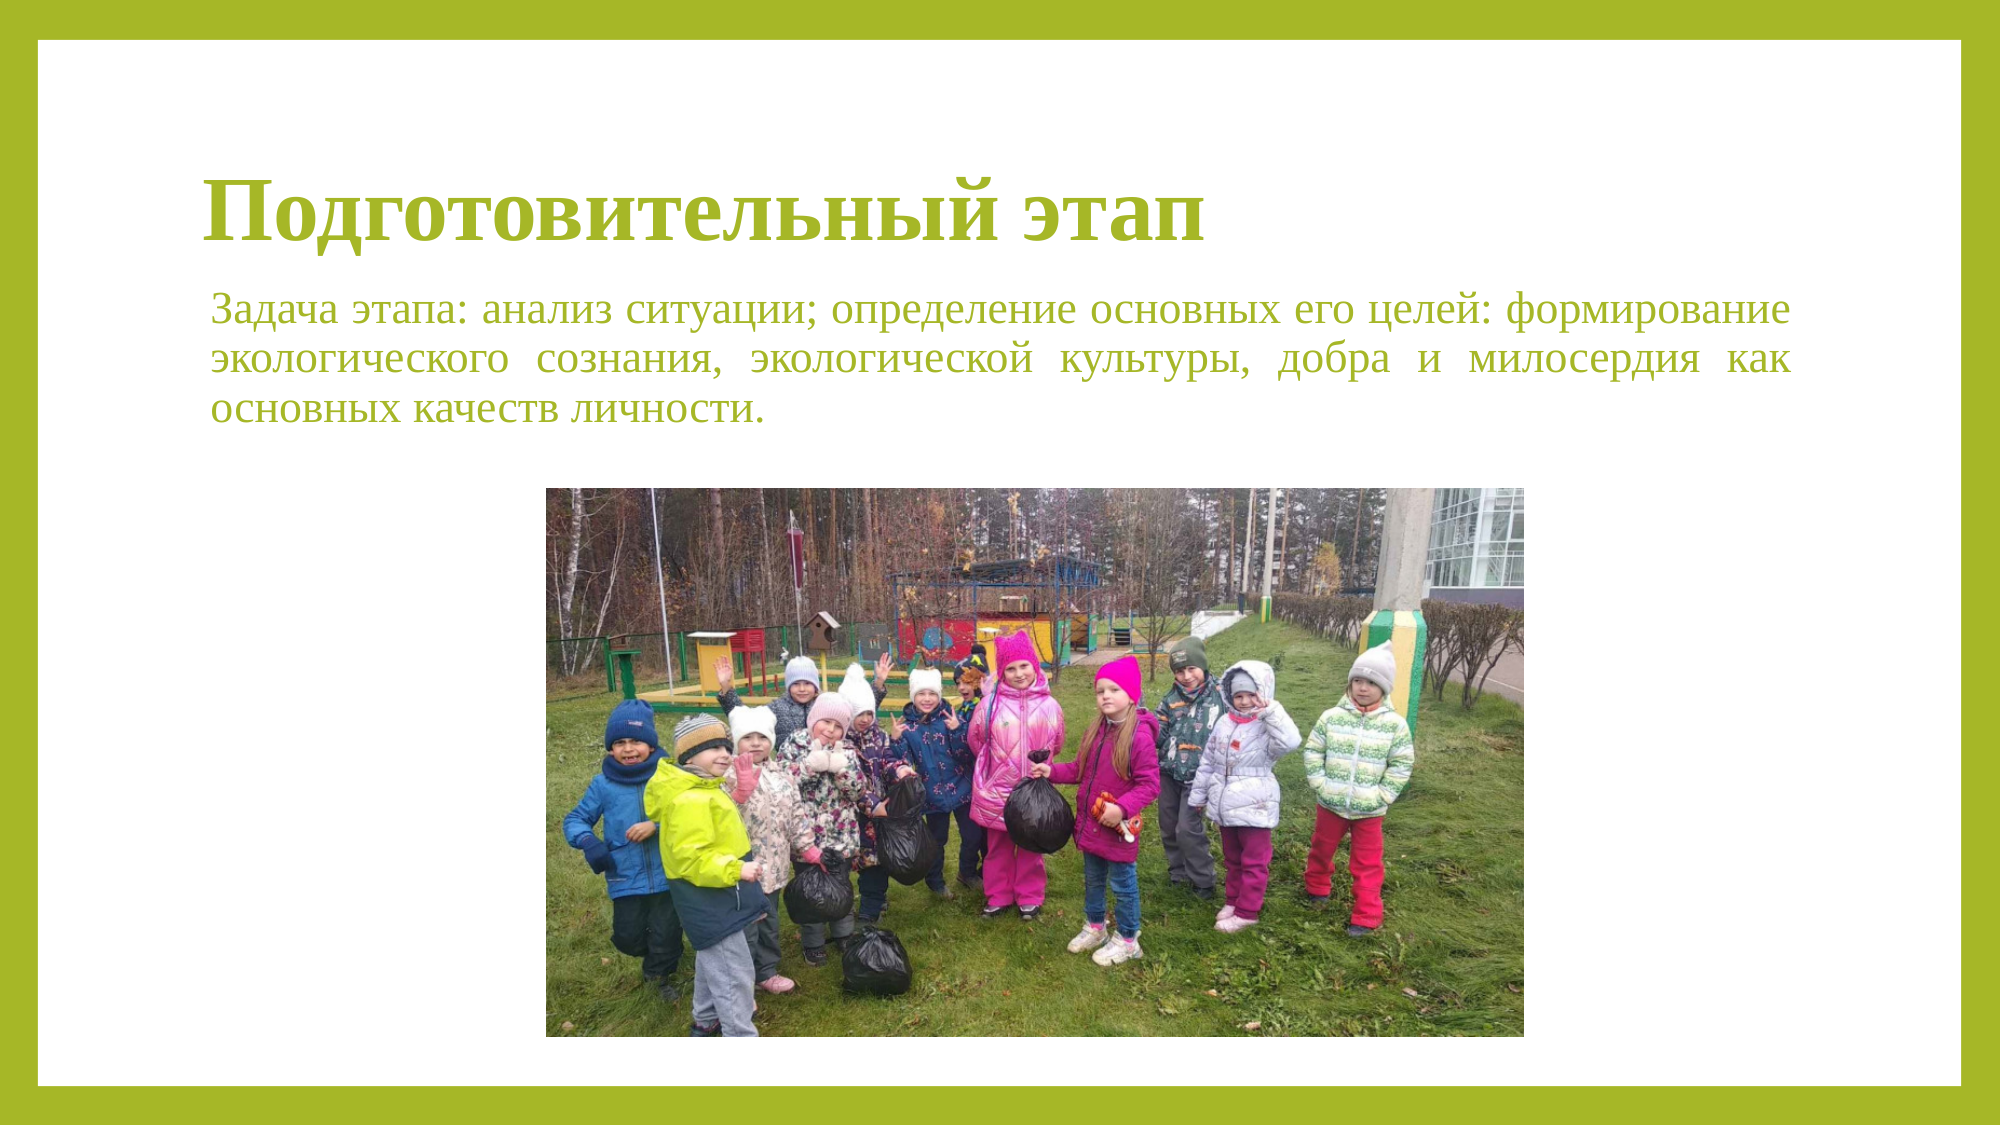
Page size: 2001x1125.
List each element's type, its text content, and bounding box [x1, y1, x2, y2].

picture [546, 487, 1524, 1037]
title Подготовительный этап [187, 99, 1808, 276]
list Задача этапа: анализ ситуации; определение основных его целей: формирование экологического сознания, экологической культуры, добра и милосердия как основных качеств личности. [187, 276, 1808, 939]
